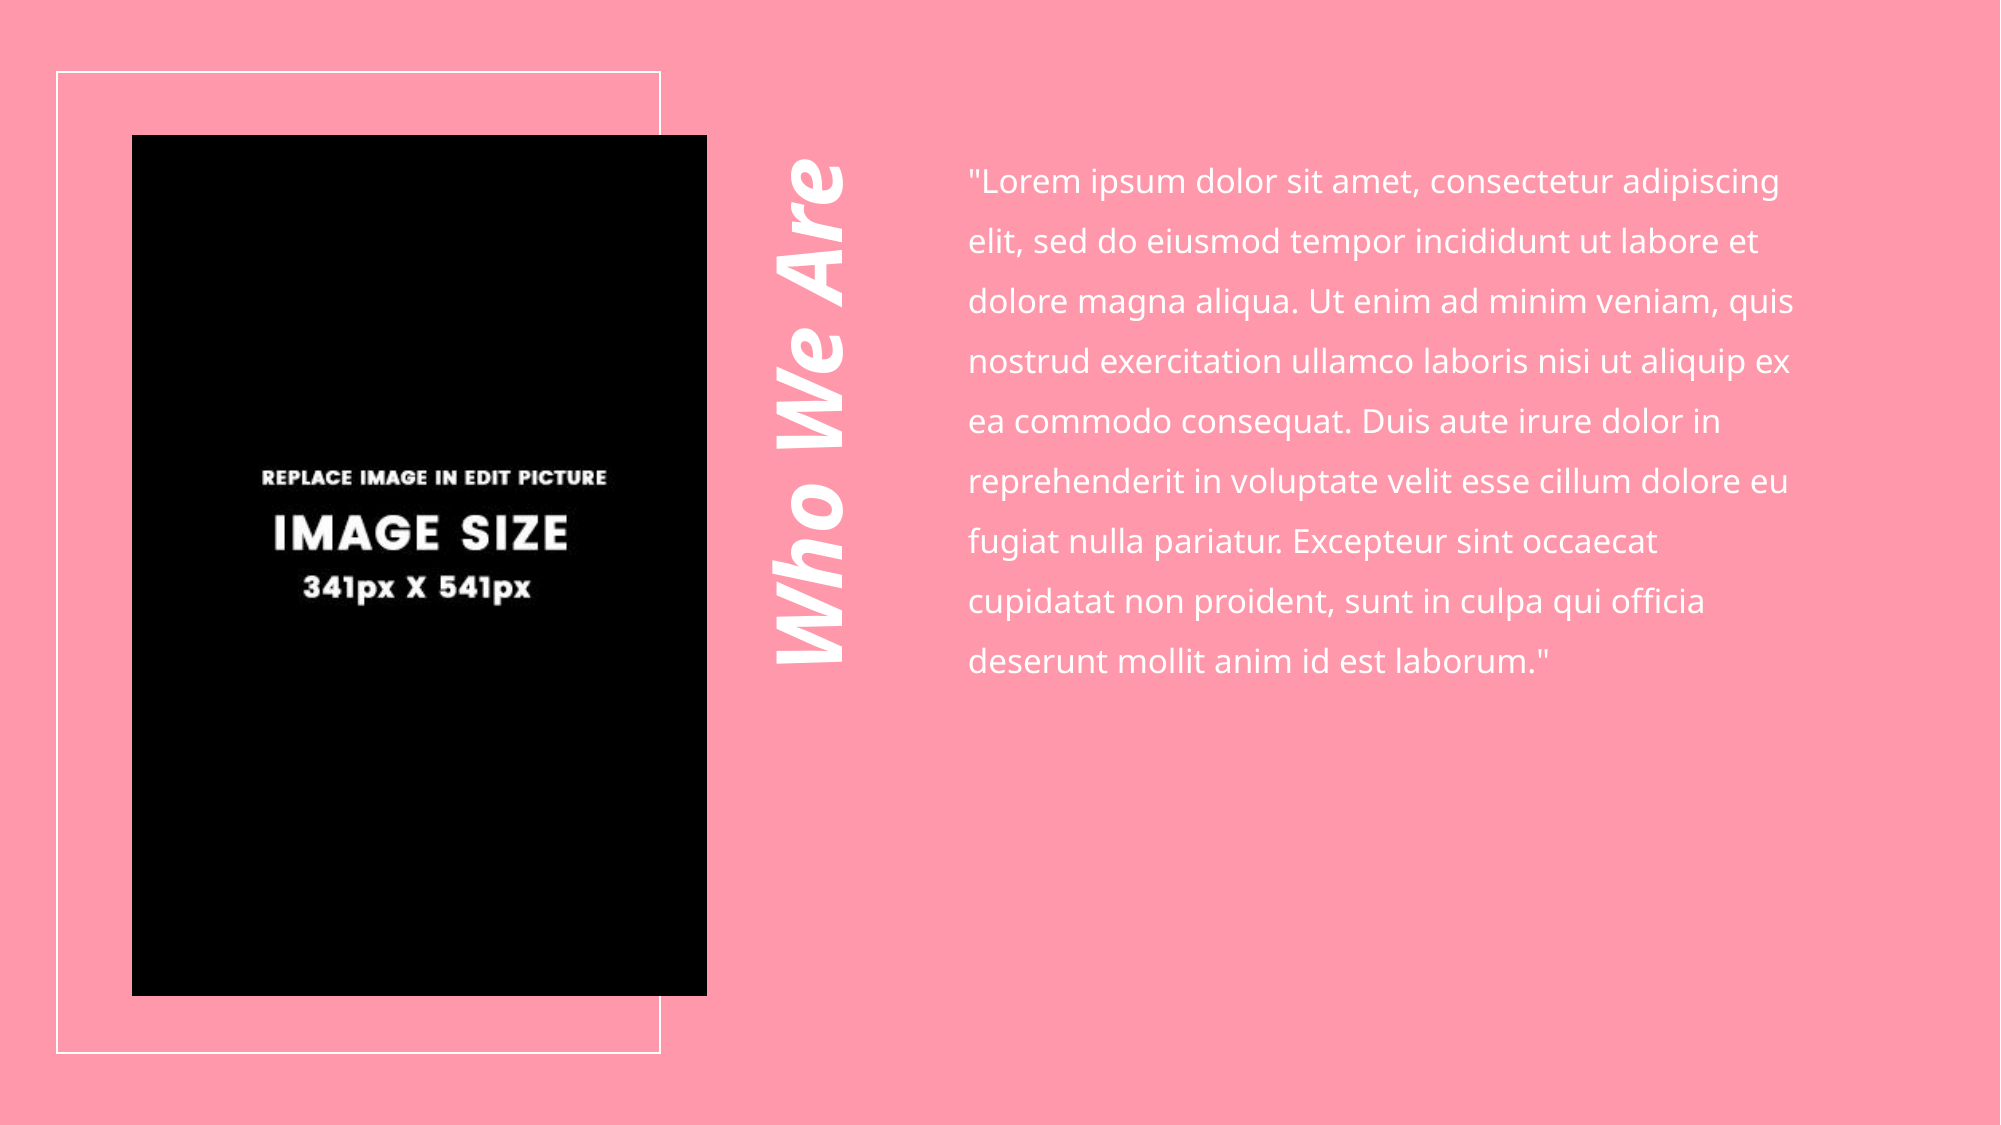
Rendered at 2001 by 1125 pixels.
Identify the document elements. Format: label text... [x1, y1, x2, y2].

text_box [56, 71, 660, 1053]
text_box Who We Are [743, 135, 870, 688]
text_box "Lorem ipsum dolor sit amet, consectetur adipiscing elit, sed do eiusmod tempor incididunt ut labore et dolore magna aliqua. Ut enim ad minim veniam, quis nostrud exercitation ullamco laboris nisi ut aliquip ex ea commodo consequat. Duis aute irure dolor in reprehenderit in voluptate velit esse cillum dolore eu fugiat nulla pariatur. Excepteur sint occaecat cupidatat non proident, sunt in culpa qui officia deserunt mollit anim id est laborum." [952, 133, 1815, 815]
picture [132, 135, 708, 996]
